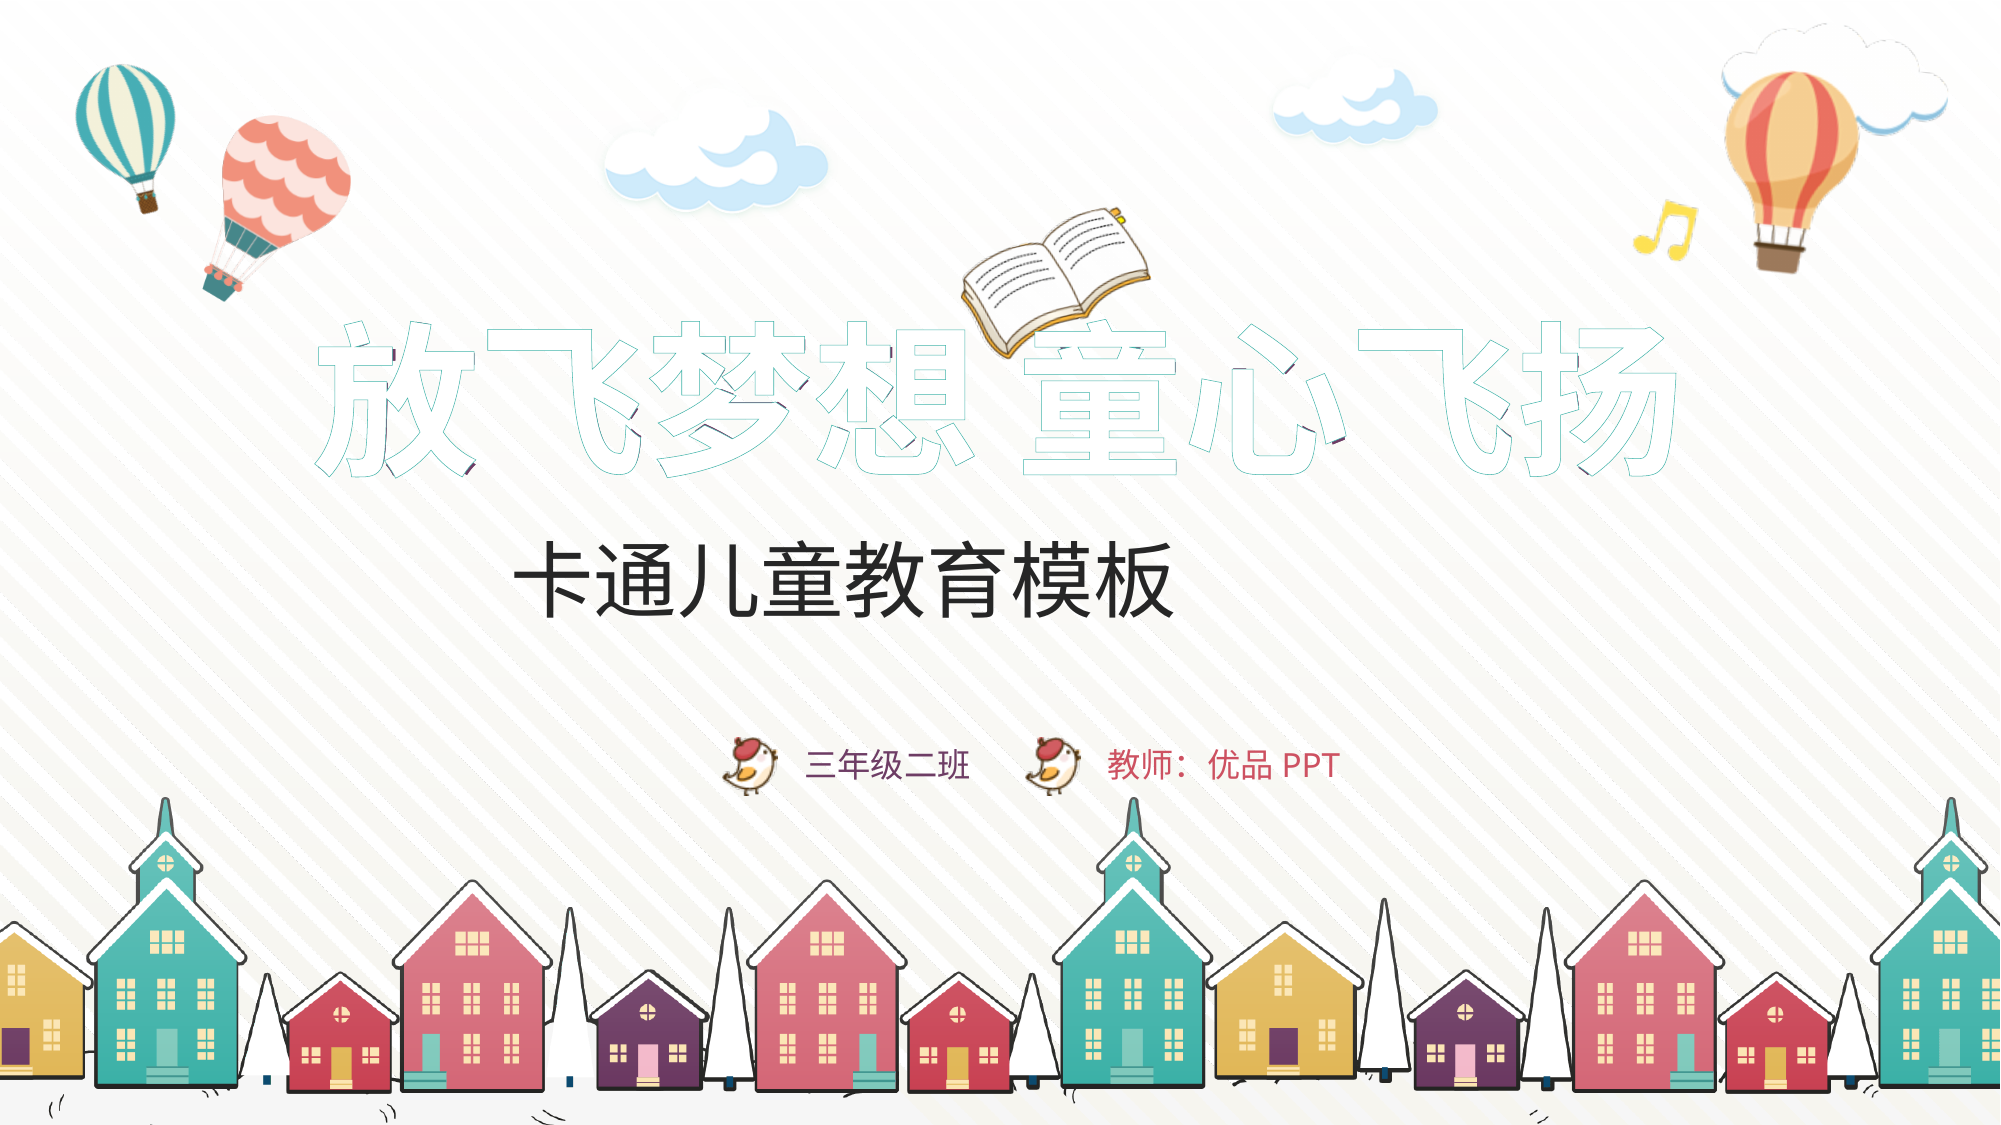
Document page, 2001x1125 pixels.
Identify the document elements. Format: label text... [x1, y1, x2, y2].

text_box 三年级二班 [789, 736, 1013, 791]
text_box 标题文字添加 [0, 907, 2000, 965]
picture [0, 1035, 2000, 1125]
picture [949, 201, 1153, 347]
picture [47, 47, 351, 302]
picture [1025, 737, 1081, 796]
text_box 放飞梦想 童心飞扬 [297, 288, 1699, 504]
picture [1265, 45, 1445, 153]
text_box 卡通儿童教育模板 [496, 520, 1504, 636]
picture [594, 77, 838, 224]
picture [1631, 4, 1954, 289]
text_box 教师：优品PPT [1092, 736, 1356, 791]
picture [722, 737, 778, 796]
